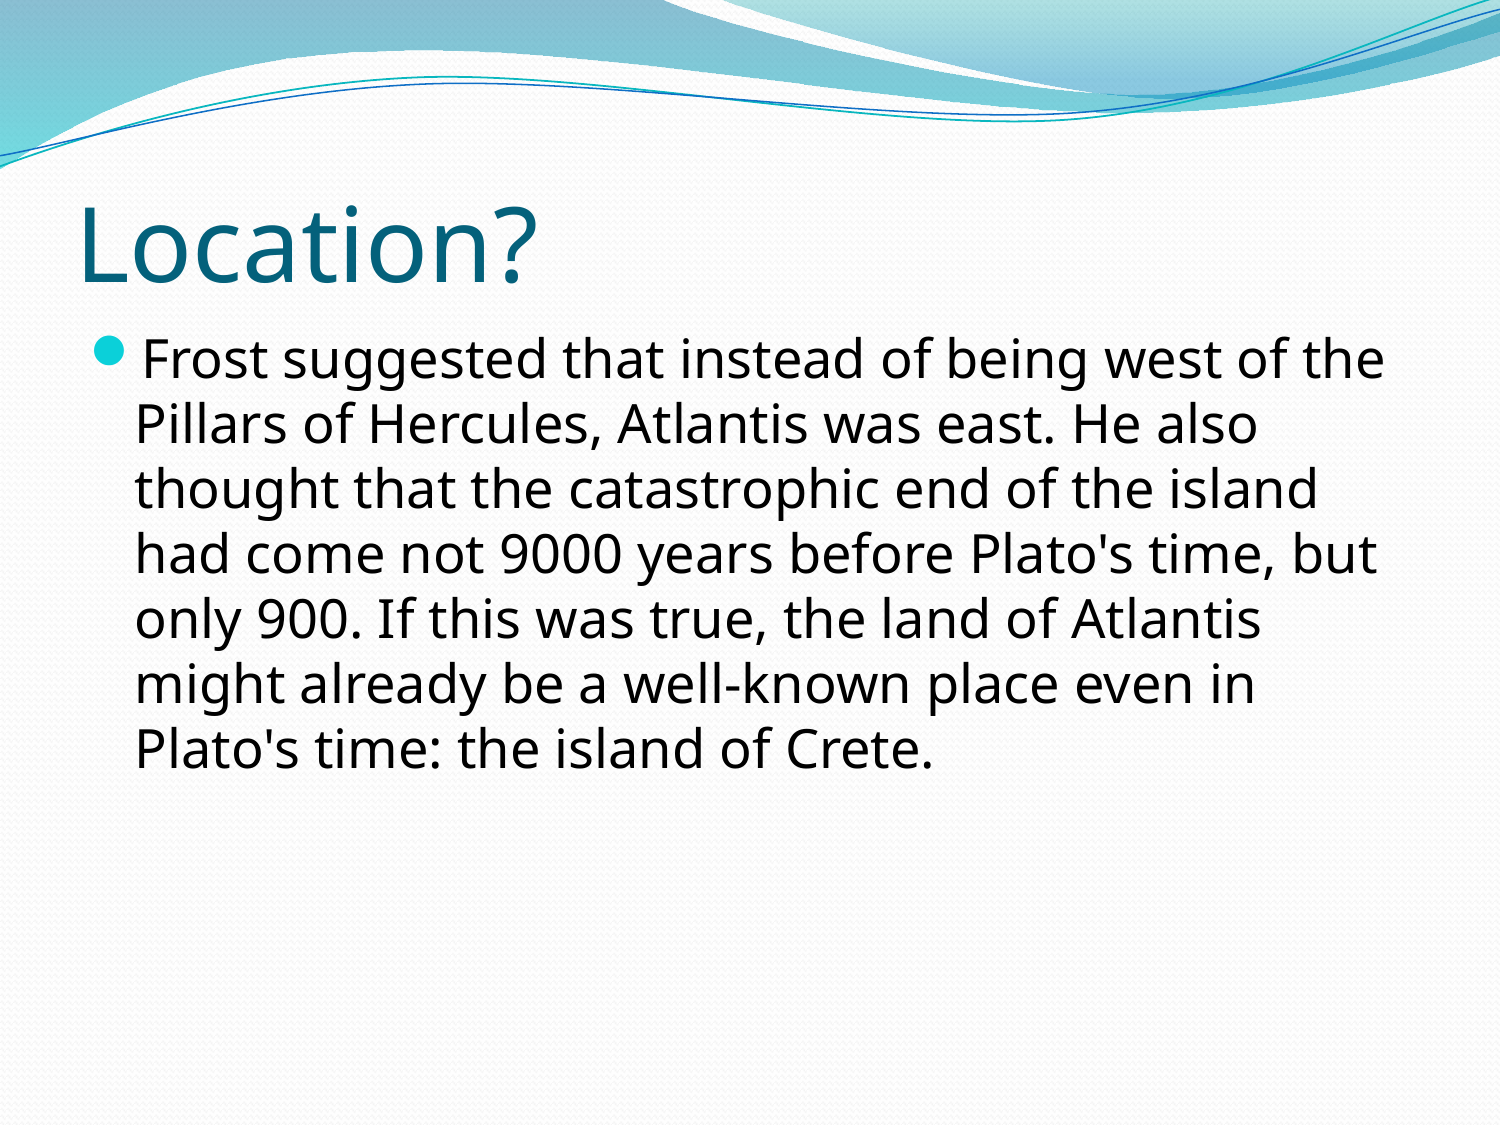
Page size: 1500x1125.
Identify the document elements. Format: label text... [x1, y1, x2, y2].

title Location? [75, 115, 1425, 303]
list Frost suggested that instead of being west of the Pillars of Hercules, Atlantis was east. He also thought that the catastrophic end of the island had come not 9000 years before Plato's time, but only 900. If this was true, the land of Atlantis might already be a well-known place even in Plato's time: the island of Crete. [75, 317, 1425, 1038]
